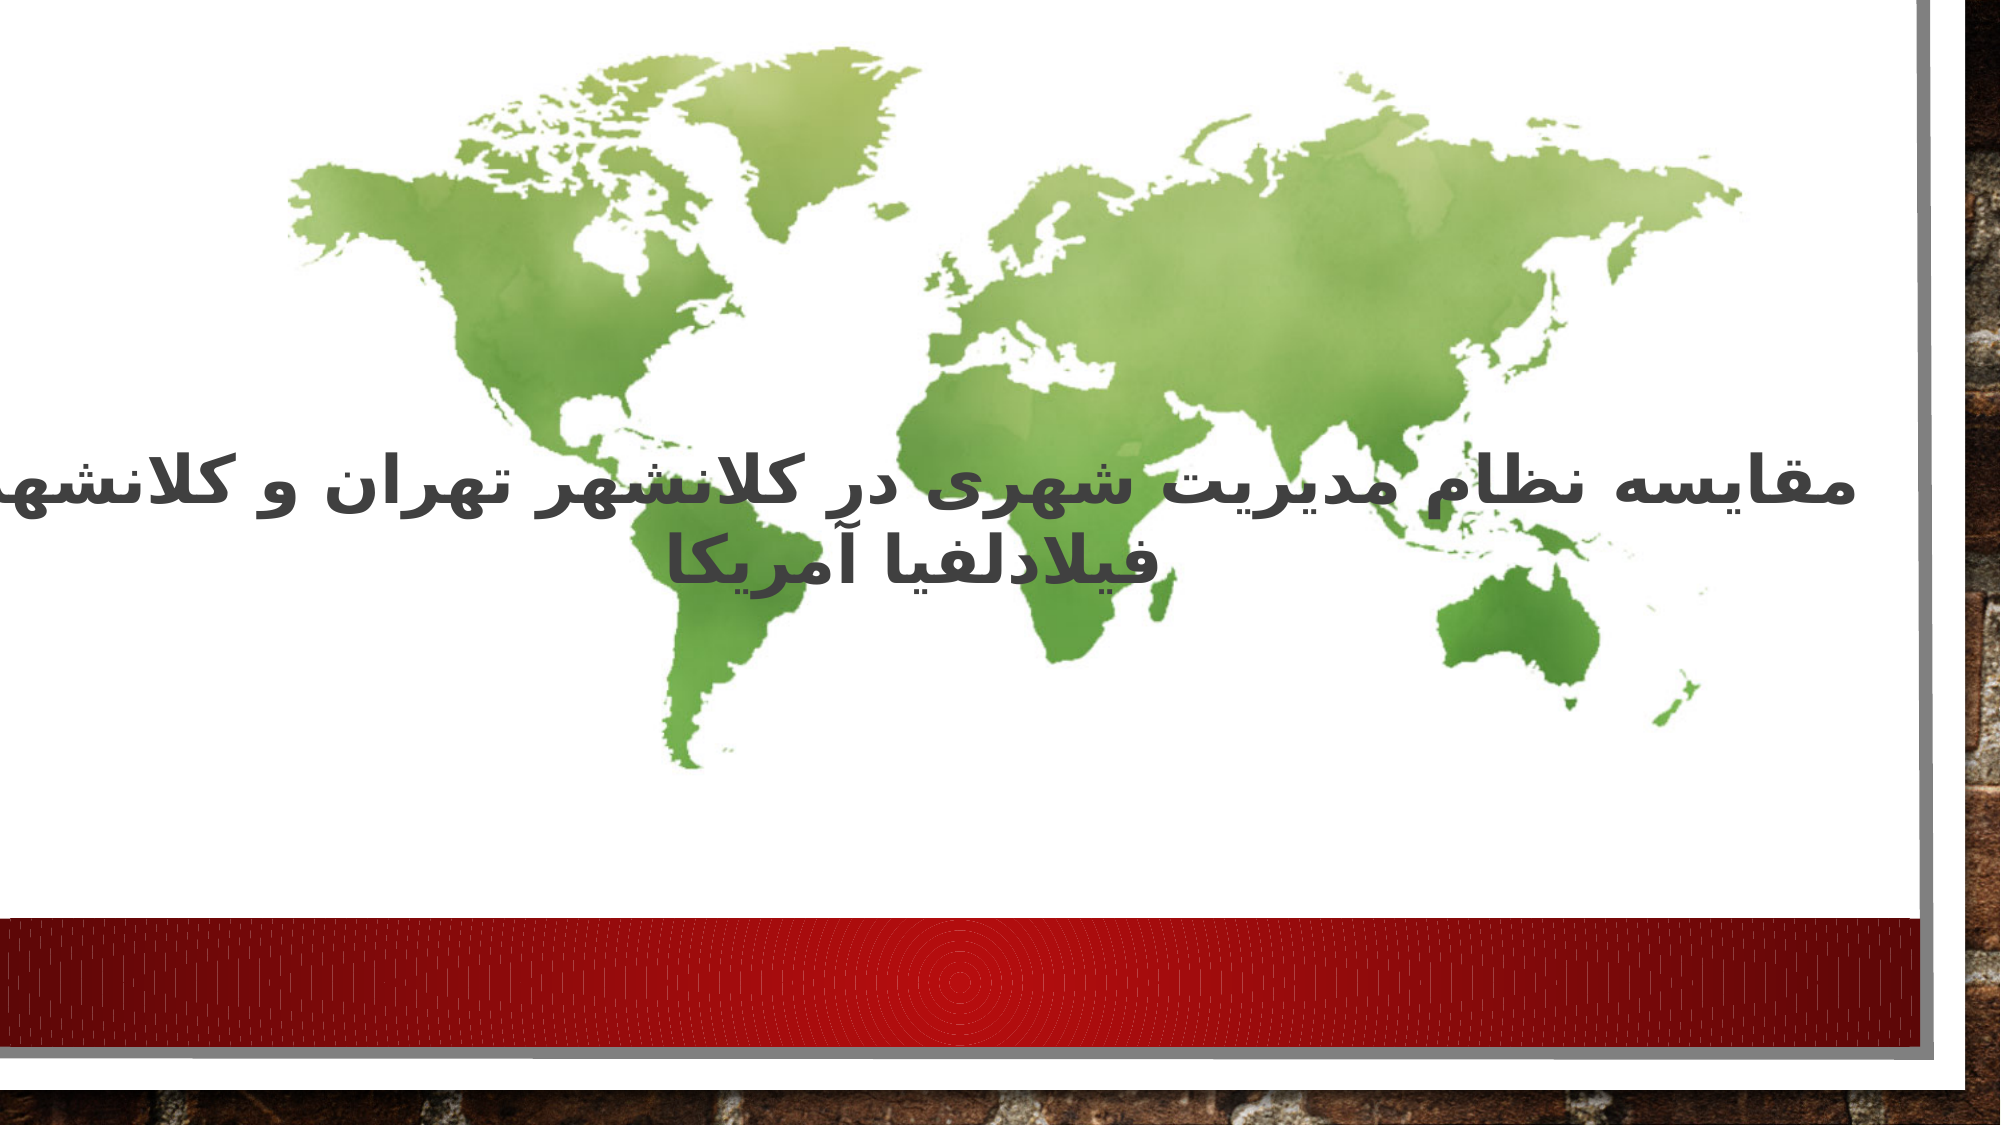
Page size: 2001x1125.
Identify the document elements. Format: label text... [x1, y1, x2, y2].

picture [0, 0, 2001, 1125]
picture [0, 0, 1919, 918]
text_box مقایسه نظام مدیریت شهری در کلانشهر تهران و کلانشهر فیلادلفیا آمریکا [0, 429, 1915, 685]
